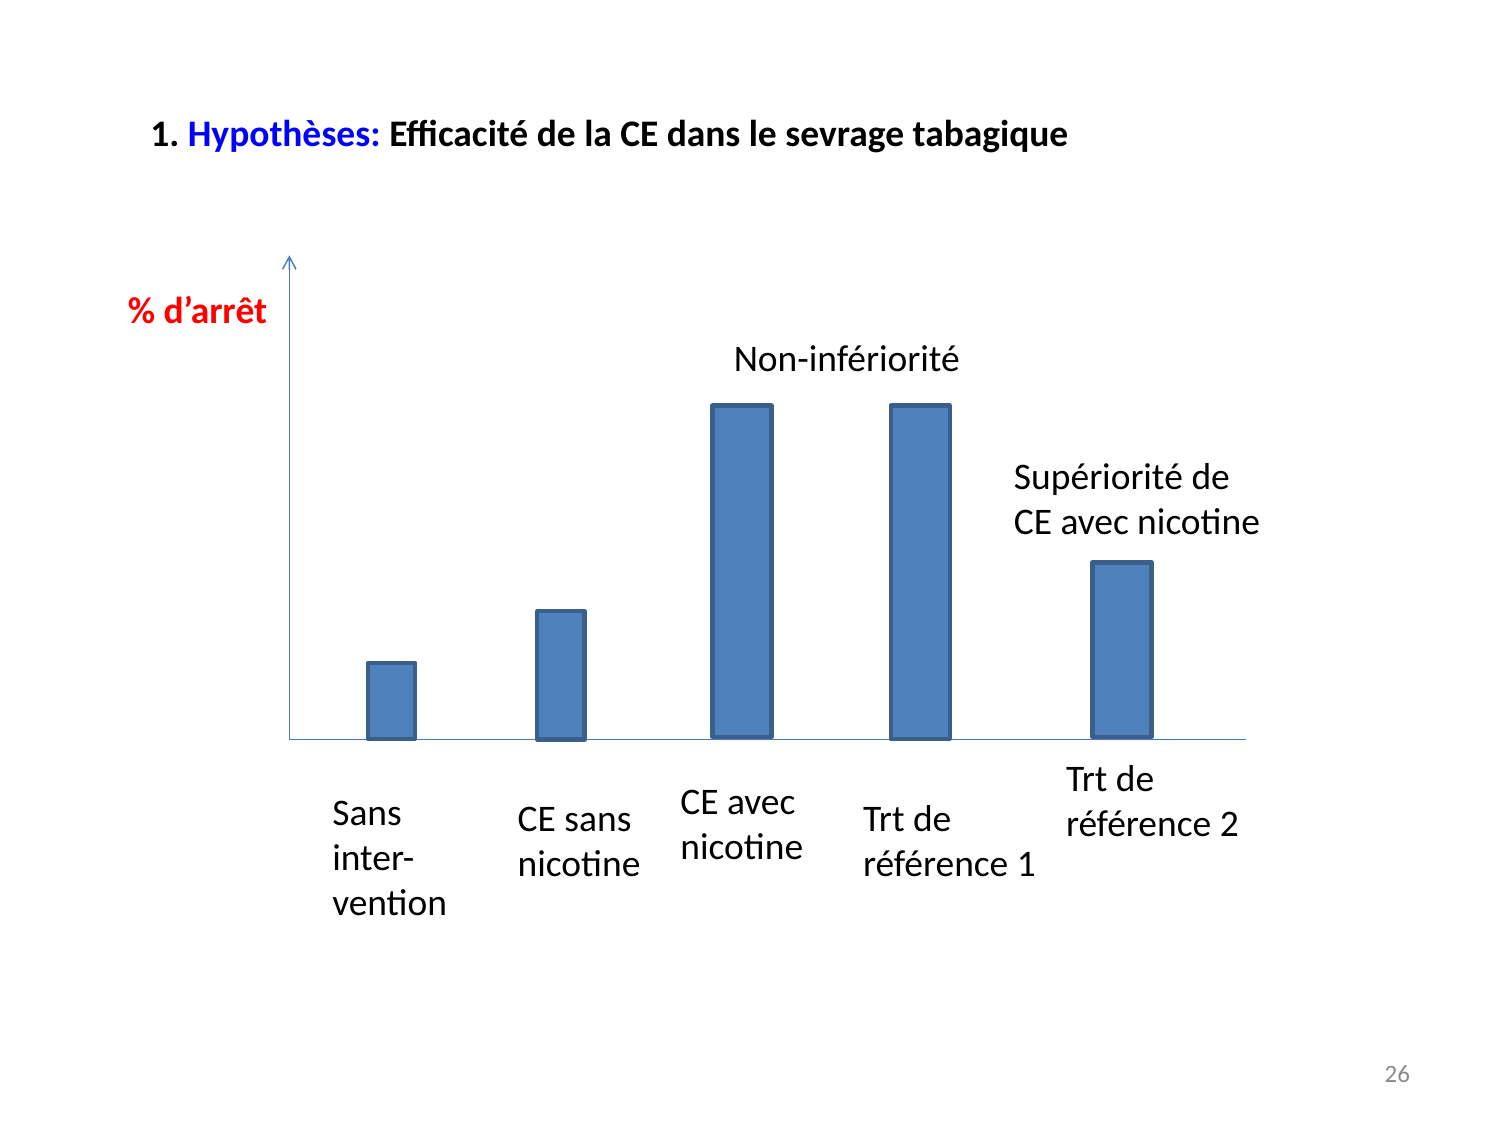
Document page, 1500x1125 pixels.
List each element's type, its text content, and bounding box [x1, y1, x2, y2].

text_box Trt de référence 1 [848, 786, 1052, 892]
text_box Supériorité de CE avec nicotine [999, 444, 1276, 550]
text_box Trt de référence 2 [1051, 746, 1317, 852]
text_box Sans inter- vention [317, 780, 514, 931]
text_box [710, 403, 774, 739]
text_box [1090, 560, 1154, 739]
text_box [889, 403, 952, 739]
text_box 1. Hypothèses: Efficacité de la CE dans le sevrage tabagique [135, 101, 1085, 162]
text_box Non-infériorité [718, 326, 975, 386]
text_box CE avec nicotine [665, 769, 819, 875]
text_box % d’arrêt [113, 278, 283, 339]
text_box CE sans nicotine [503, 786, 656, 892]
text_box [535, 609, 587, 739]
text_box [366, 661, 417, 739]
slide_number 26 [1074, 1042, 1425, 1103]
